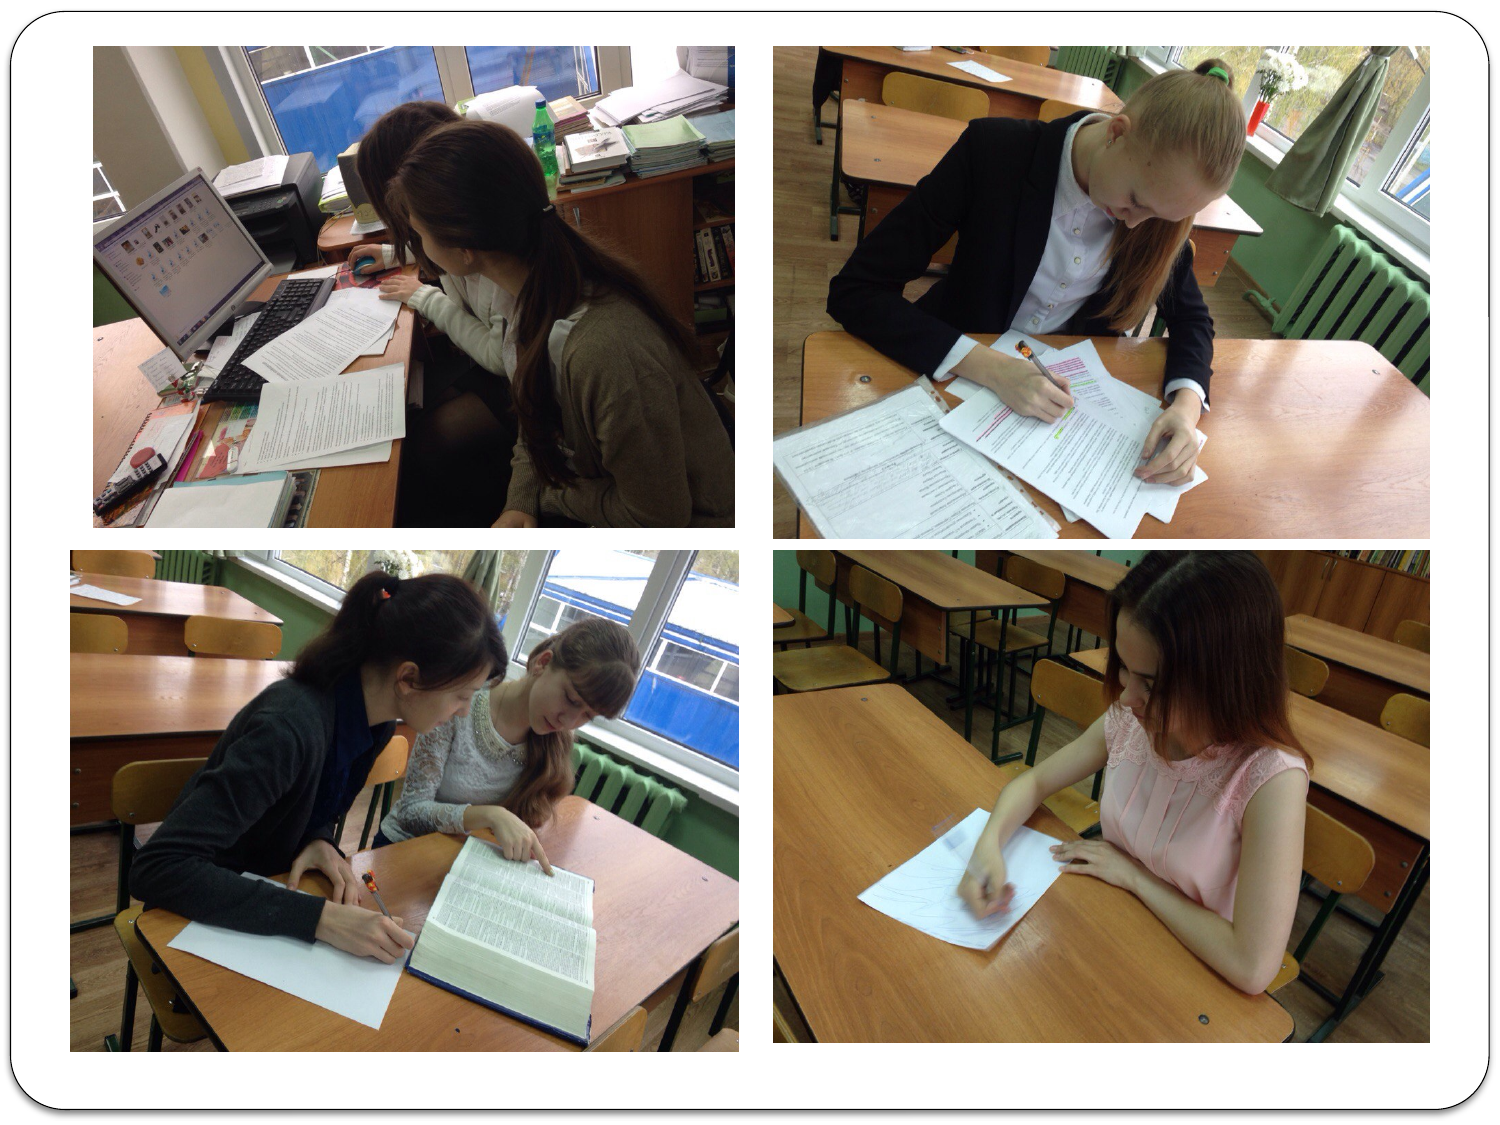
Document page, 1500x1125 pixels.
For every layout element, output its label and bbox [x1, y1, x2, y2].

picture [773, 46, 1430, 540]
picture [70, 550, 739, 1052]
picture [93, 46, 735, 528]
picture [773, 550, 1430, 1044]
